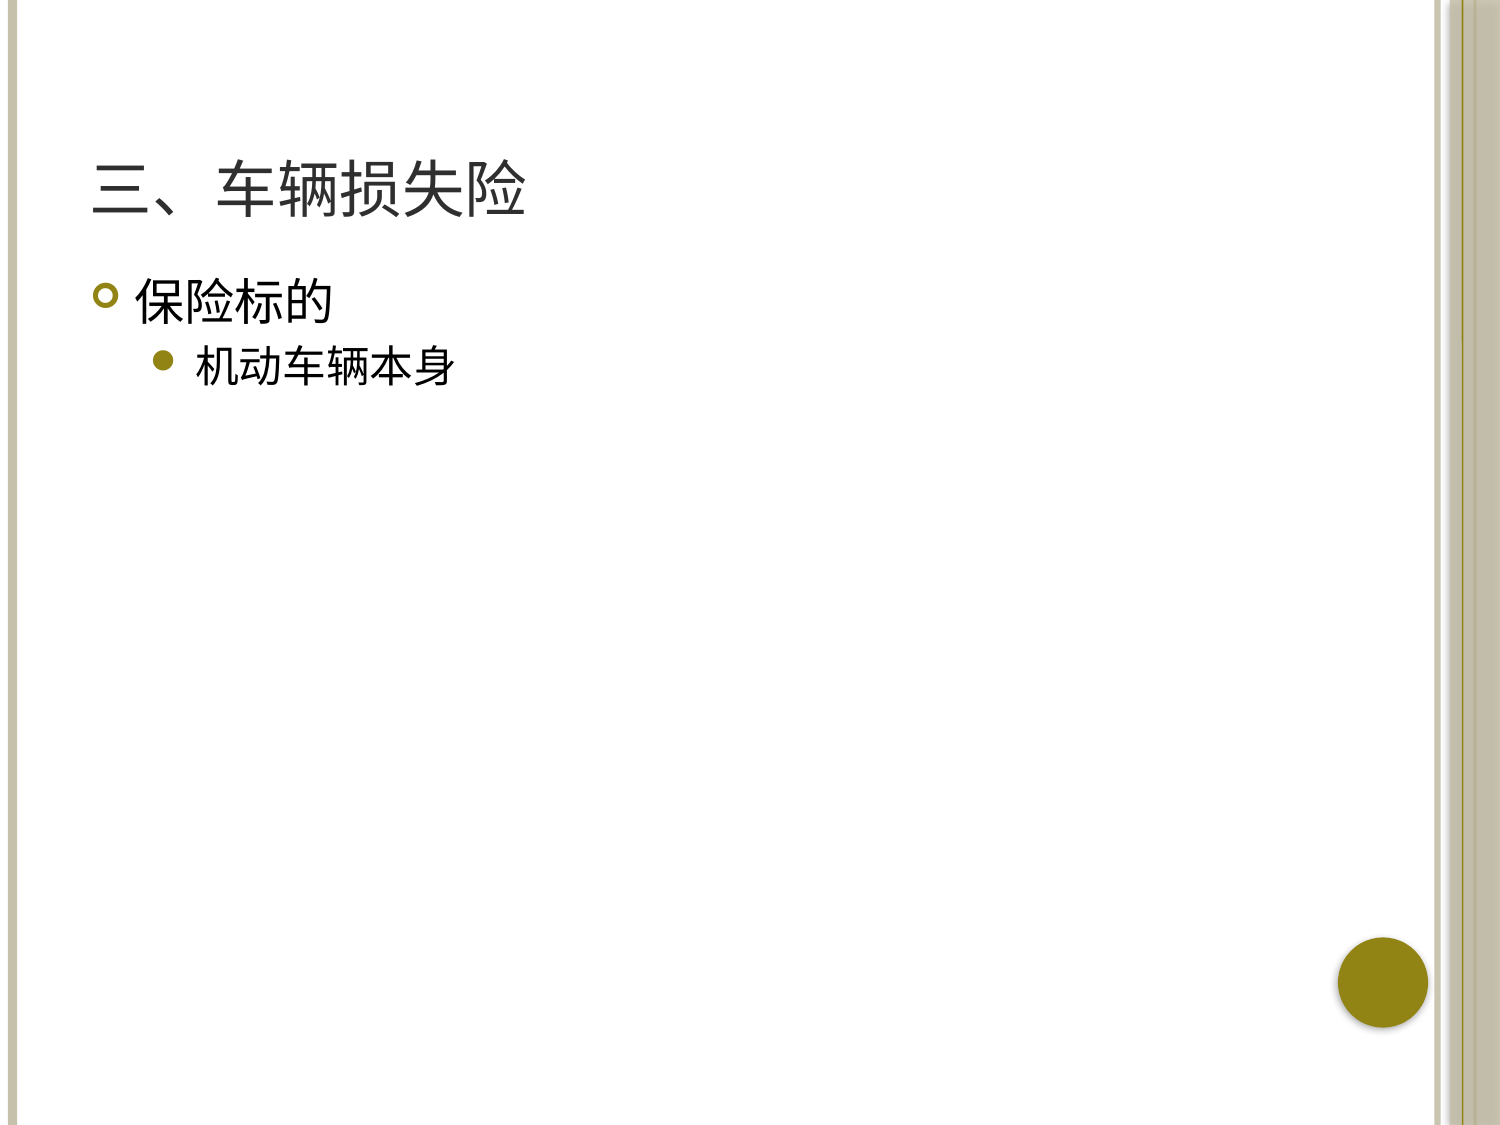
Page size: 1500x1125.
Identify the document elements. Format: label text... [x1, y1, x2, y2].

list 保险标的 机动车辆本身 [74, 262, 1301, 1063]
title 三、车辆损失险 [75, 45, 1300, 233]
